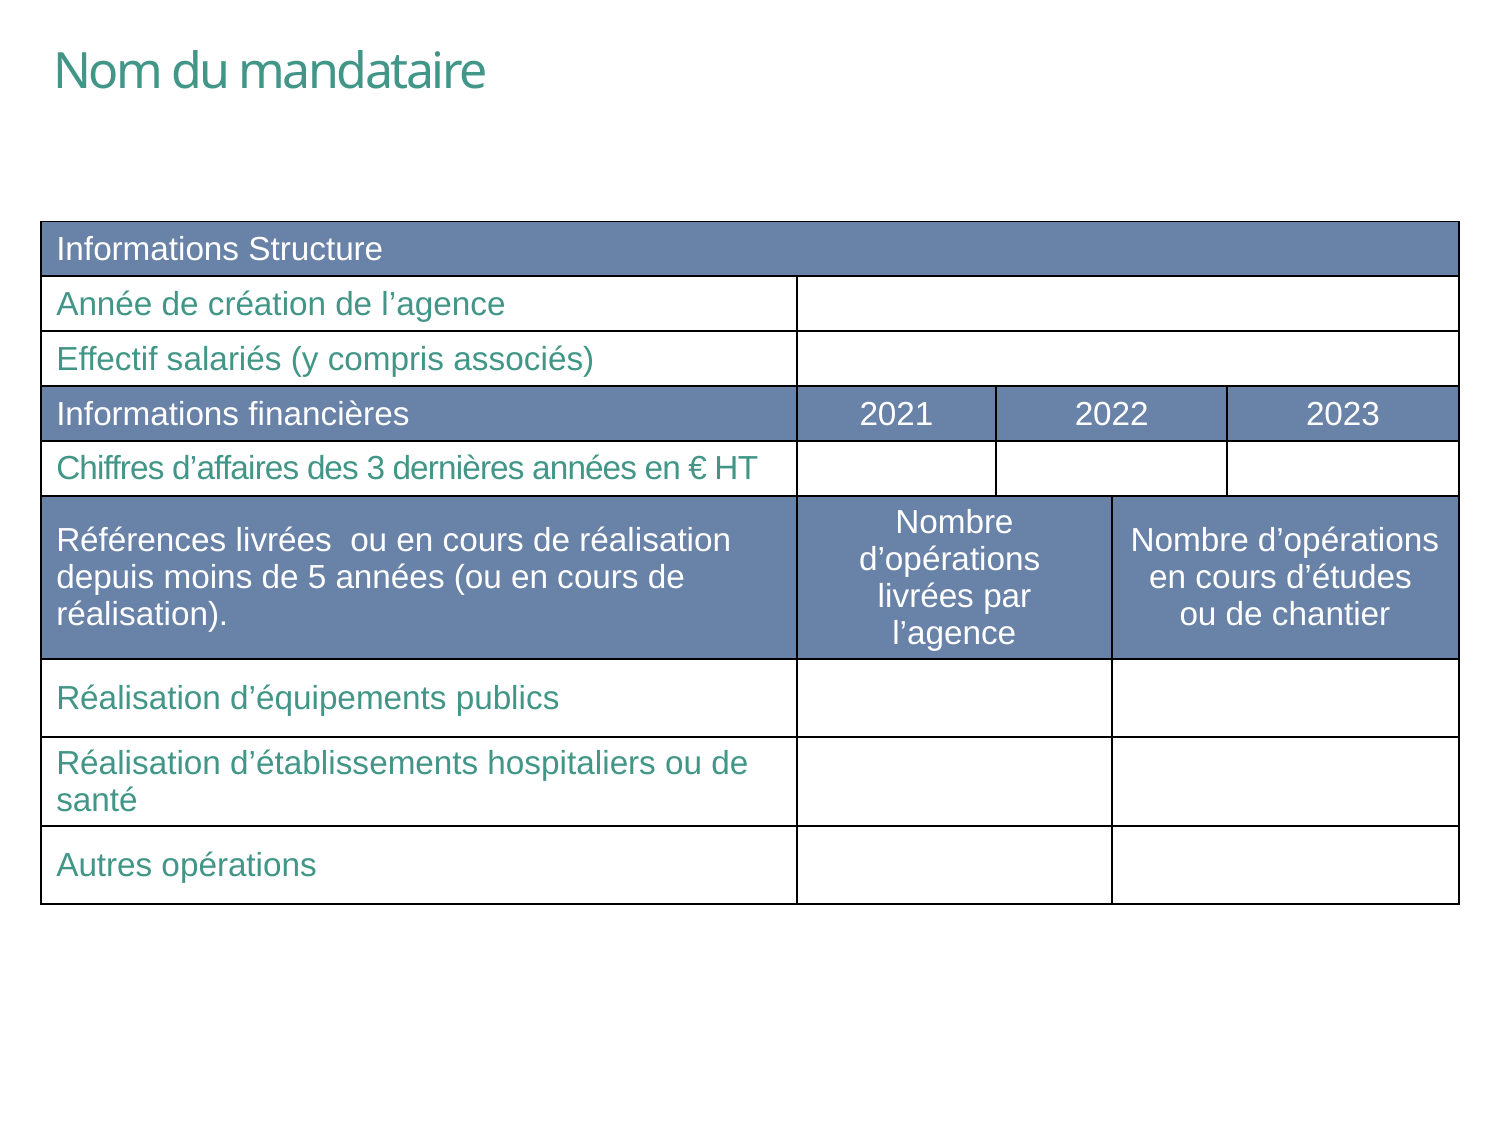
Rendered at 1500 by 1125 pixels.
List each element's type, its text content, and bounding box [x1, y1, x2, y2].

table_cell Réalisation d’établissements hospitaliers ou de santé [42, 738, 796, 825]
table_cell [1113, 738, 1458, 825]
table_cell [1113, 827, 1458, 903]
table_cell Informations financières [42, 387, 796, 440]
table_cell Références livrées ou en cours de réalisation depuis moins de 5 années (ou en cours de réalisation). [42, 497, 796, 658]
table_cell Chiffres d’affaires des 3 dernières années en € HT [42, 442, 796, 495]
table_cell [798, 660, 1111, 736]
table_cell Nombre d’opérations en cours d’études ou de chantier [1113, 497, 1458, 658]
table_cell Autres opérations [42, 827, 796, 903]
table_cell 2022 [997, 387, 1226, 440]
table_cell [798, 277, 1458, 330]
table_cell Effectif salariés (y compris associés) [42, 332, 796, 385]
table_cell Réalisation d’équipements publics [42, 660, 796, 736]
table_header Informations Structure [42, 222, 1458, 275]
table_cell [798, 827, 1111, 903]
table_cell 2023 [1228, 387, 1458, 440]
table_cell [1113, 660, 1458, 736]
table_cell Nombre d’opérations livrées par l’agence [798, 497, 1111, 658]
table_cell Année de création de l’agence [42, 277, 796, 330]
table_cell 2021 [798, 387, 995, 440]
table_cell [997, 442, 1226, 495]
table_cell [798, 332, 1458, 385]
text_box Nom du mandataire [41, 30, 1447, 110]
table_cell [798, 442, 995, 495]
table_cell [1228, 442, 1458, 495]
table_cell [798, 738, 1111, 825]
